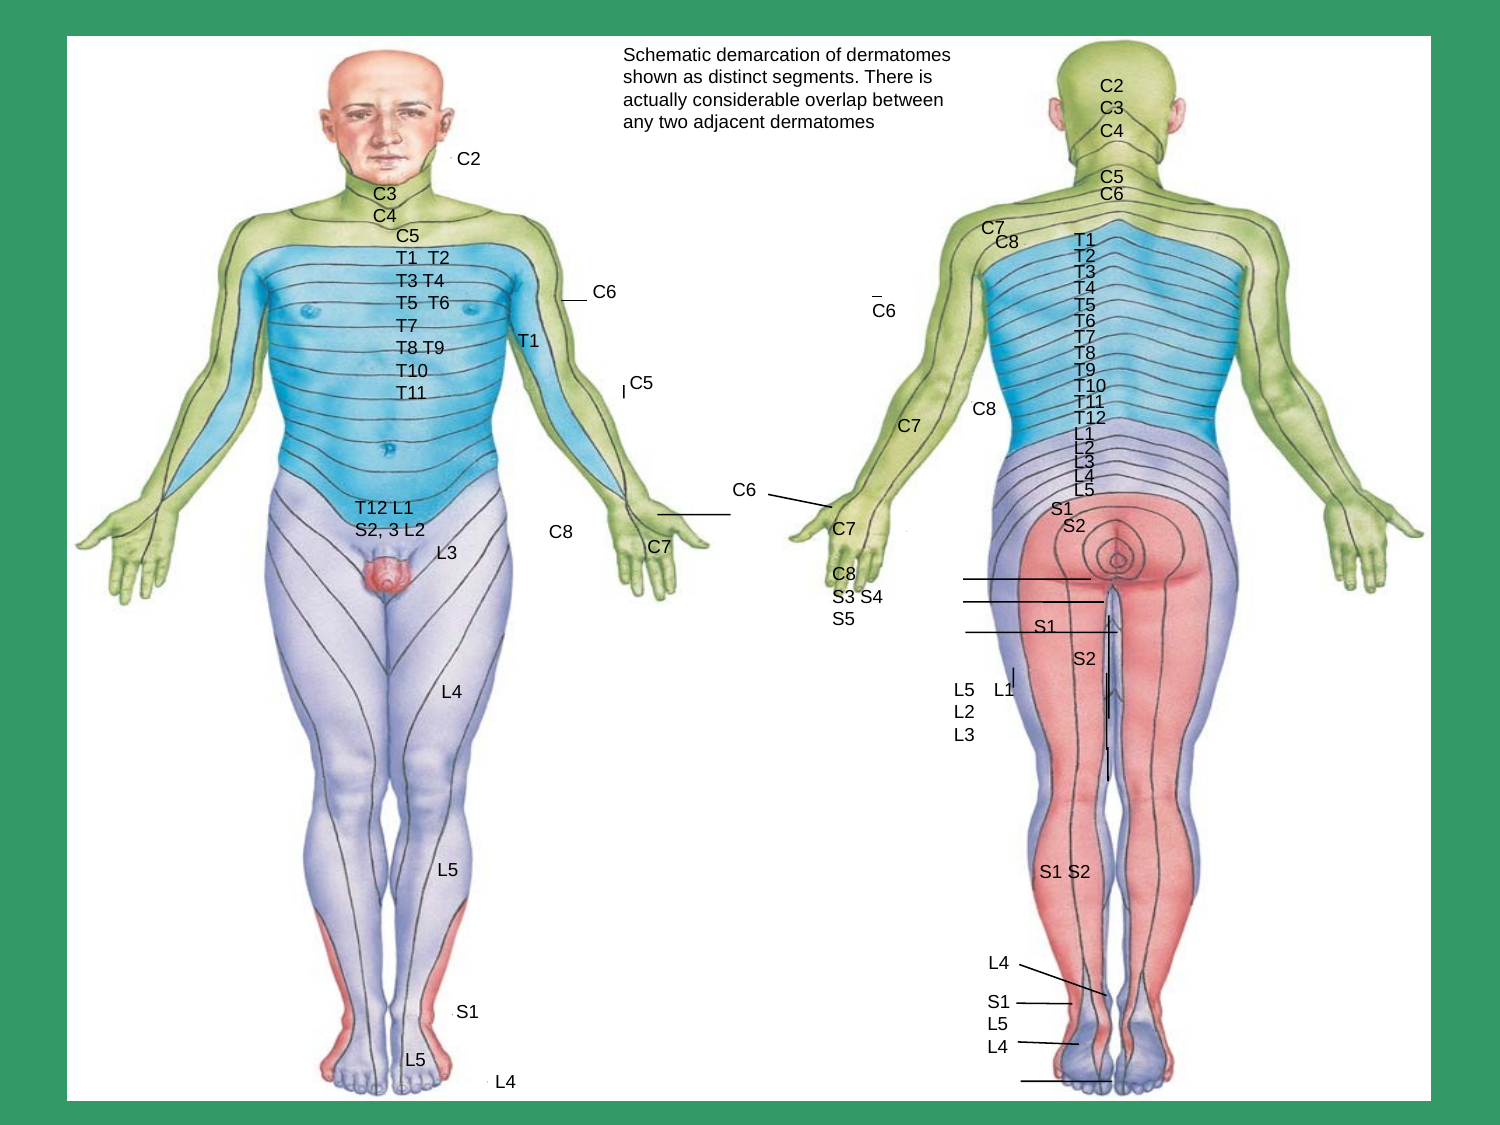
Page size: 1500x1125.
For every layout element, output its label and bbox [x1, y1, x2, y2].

text_box [67, 36, 1431, 1101]
